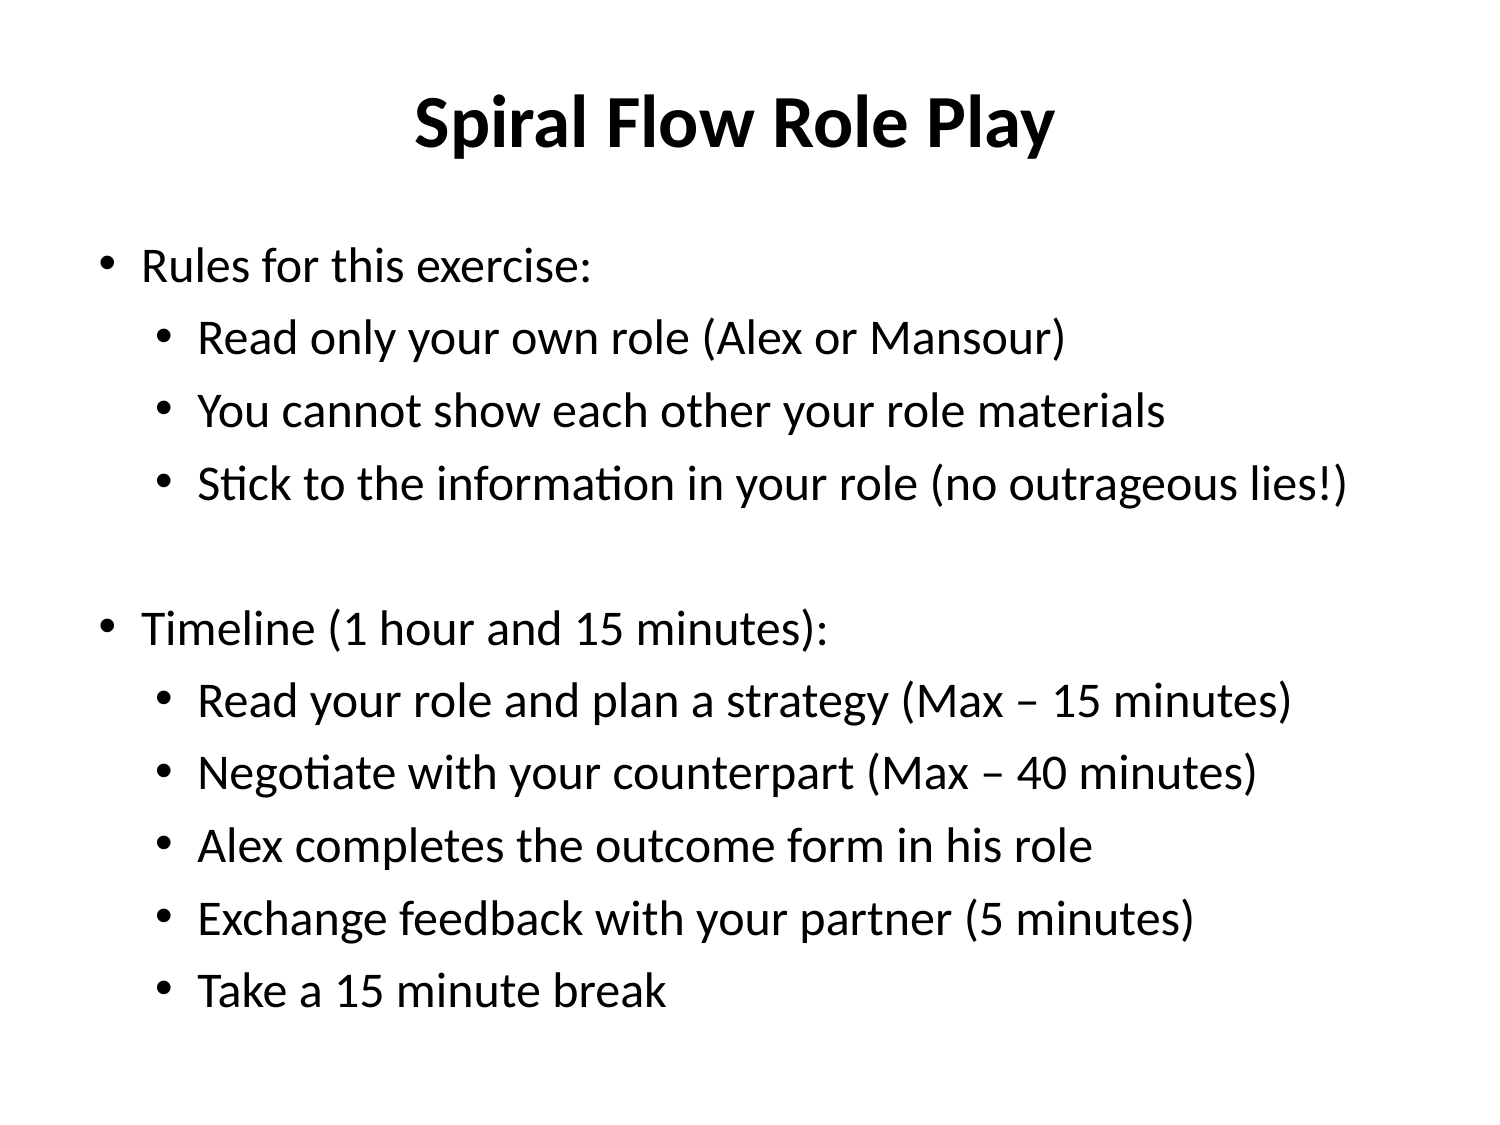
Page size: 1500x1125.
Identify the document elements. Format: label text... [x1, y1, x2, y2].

title Spiral Flow Role Play [72, 59, 1400, 175]
text_box Rules for this exercise: Read only your own role (Alex or Mansour) You cannot show each other your role materials Stick to the information in your role (no outrageous lies!) Timeline (1 hour and 15 minutes): Read your role and plan a strategy (Max – 15 minutes) Negotiate with your counterpart (Max – 40 minutes) Alex completes the outcome form in his role Exchange feedback with your partner (5 minutes) Take a 15 minute break [84, 224, 1488, 1125]
